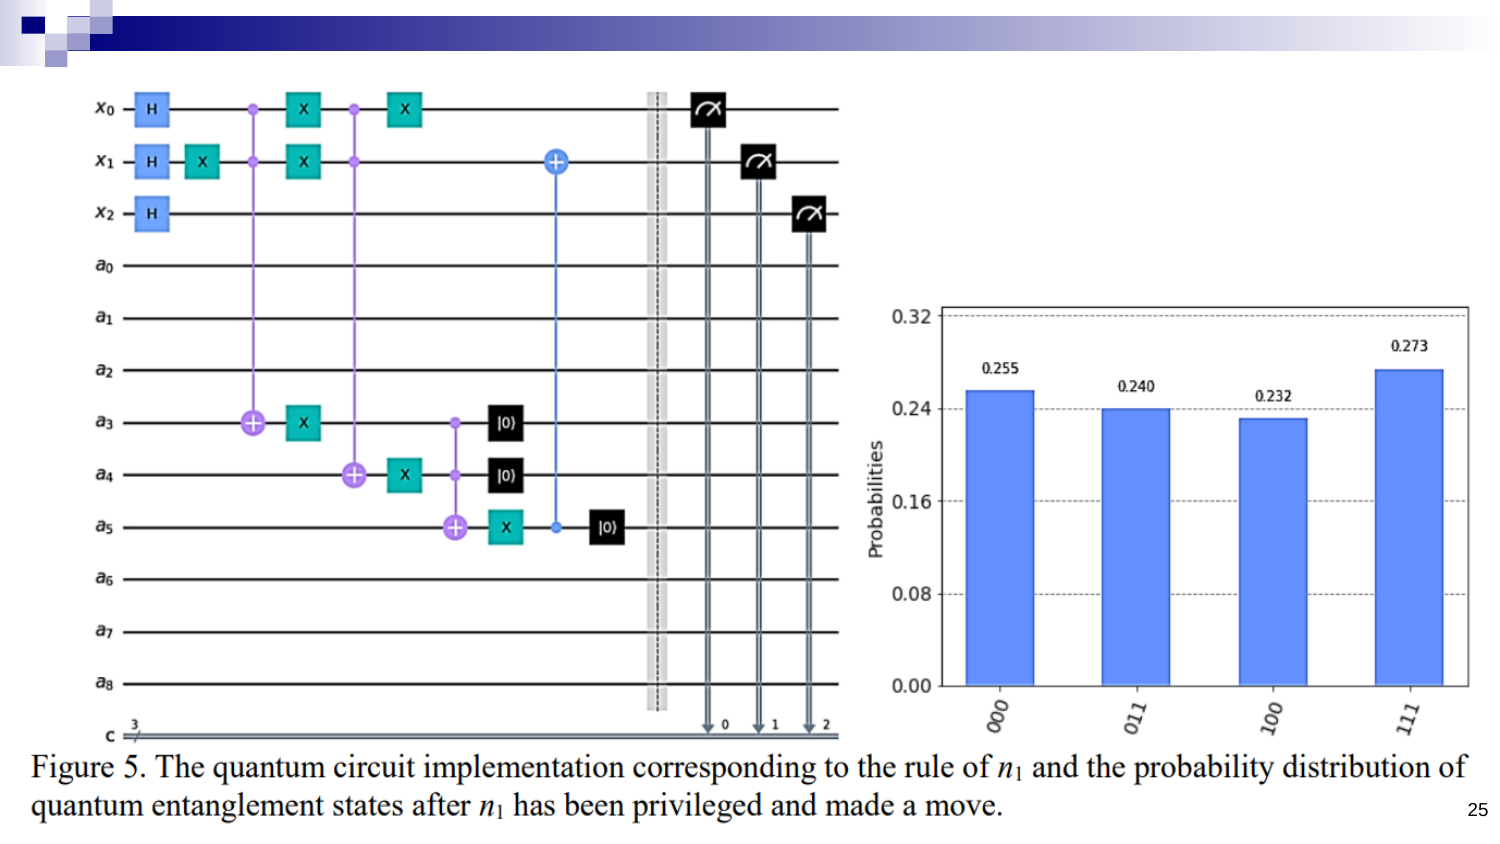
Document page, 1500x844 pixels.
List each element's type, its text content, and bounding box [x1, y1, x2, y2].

picture [24, 91, 1476, 829]
slide_number 25 [1479, 796, 1500, 827]
